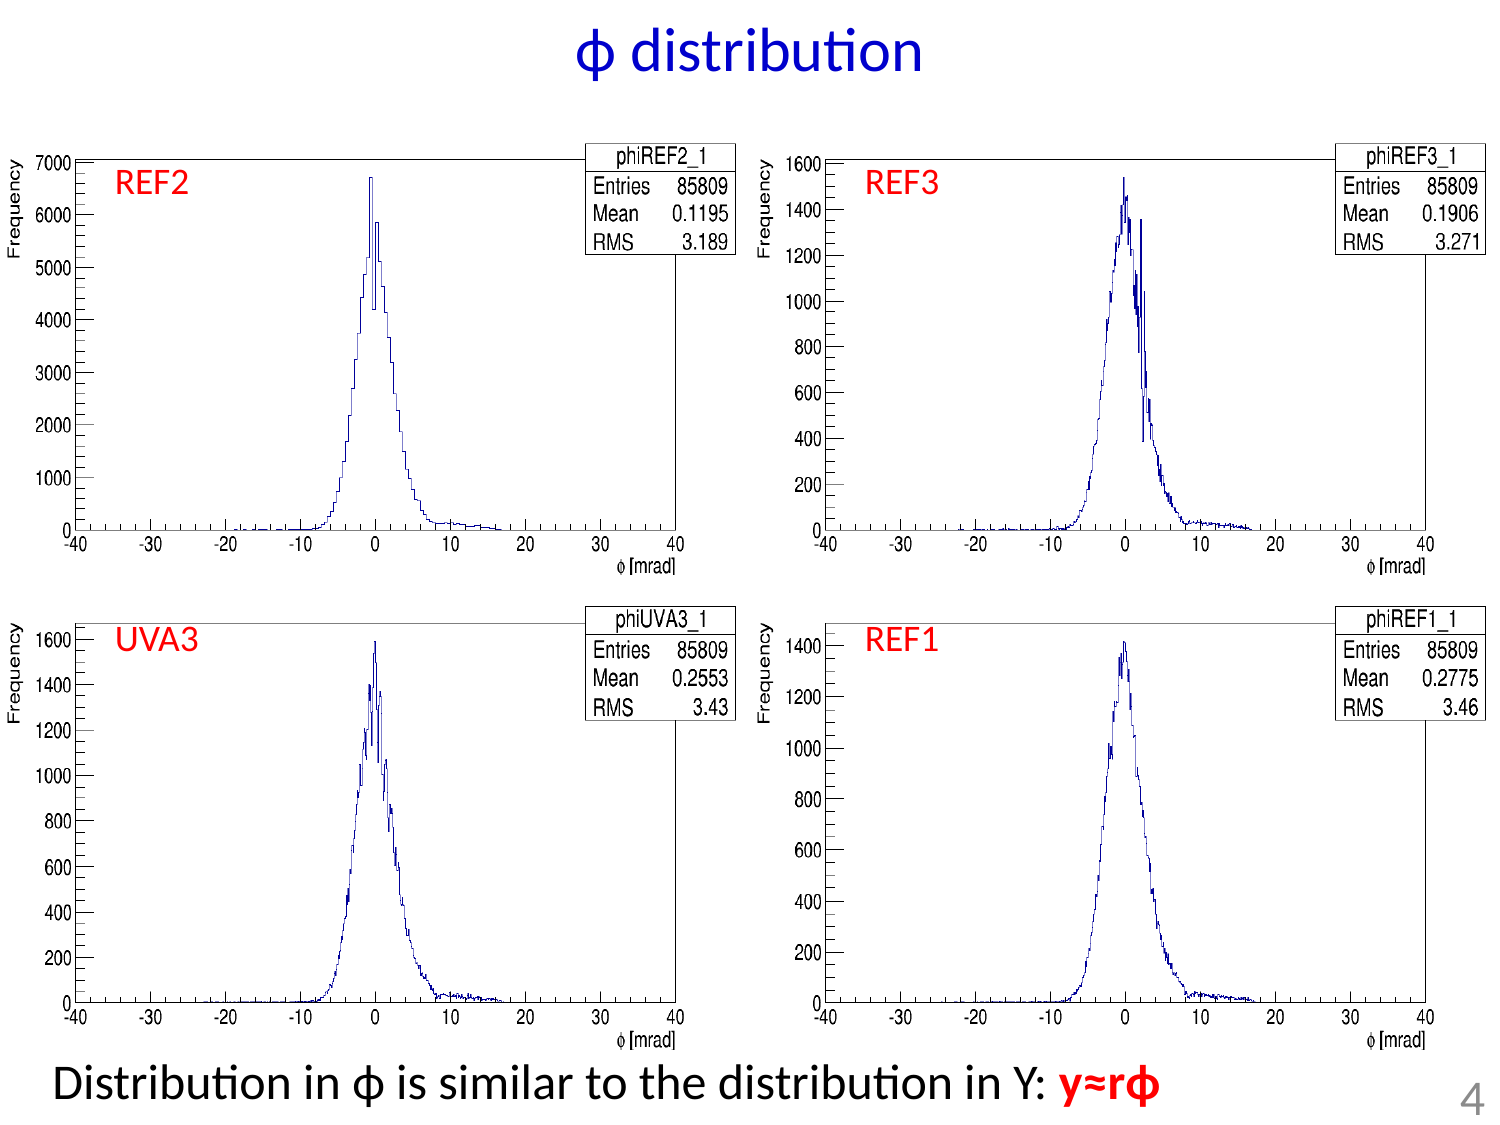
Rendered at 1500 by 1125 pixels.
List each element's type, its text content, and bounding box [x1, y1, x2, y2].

title ϕ distribution [75, 0, 1425, 93]
picture [0, 113, 1500, 1051]
slide_number 4 [1149, 1065, 1500, 1125]
text_box Distribution in ϕ is similar to the distribution in Y: y≈rϕ [37, 1058, 1313, 1117]
